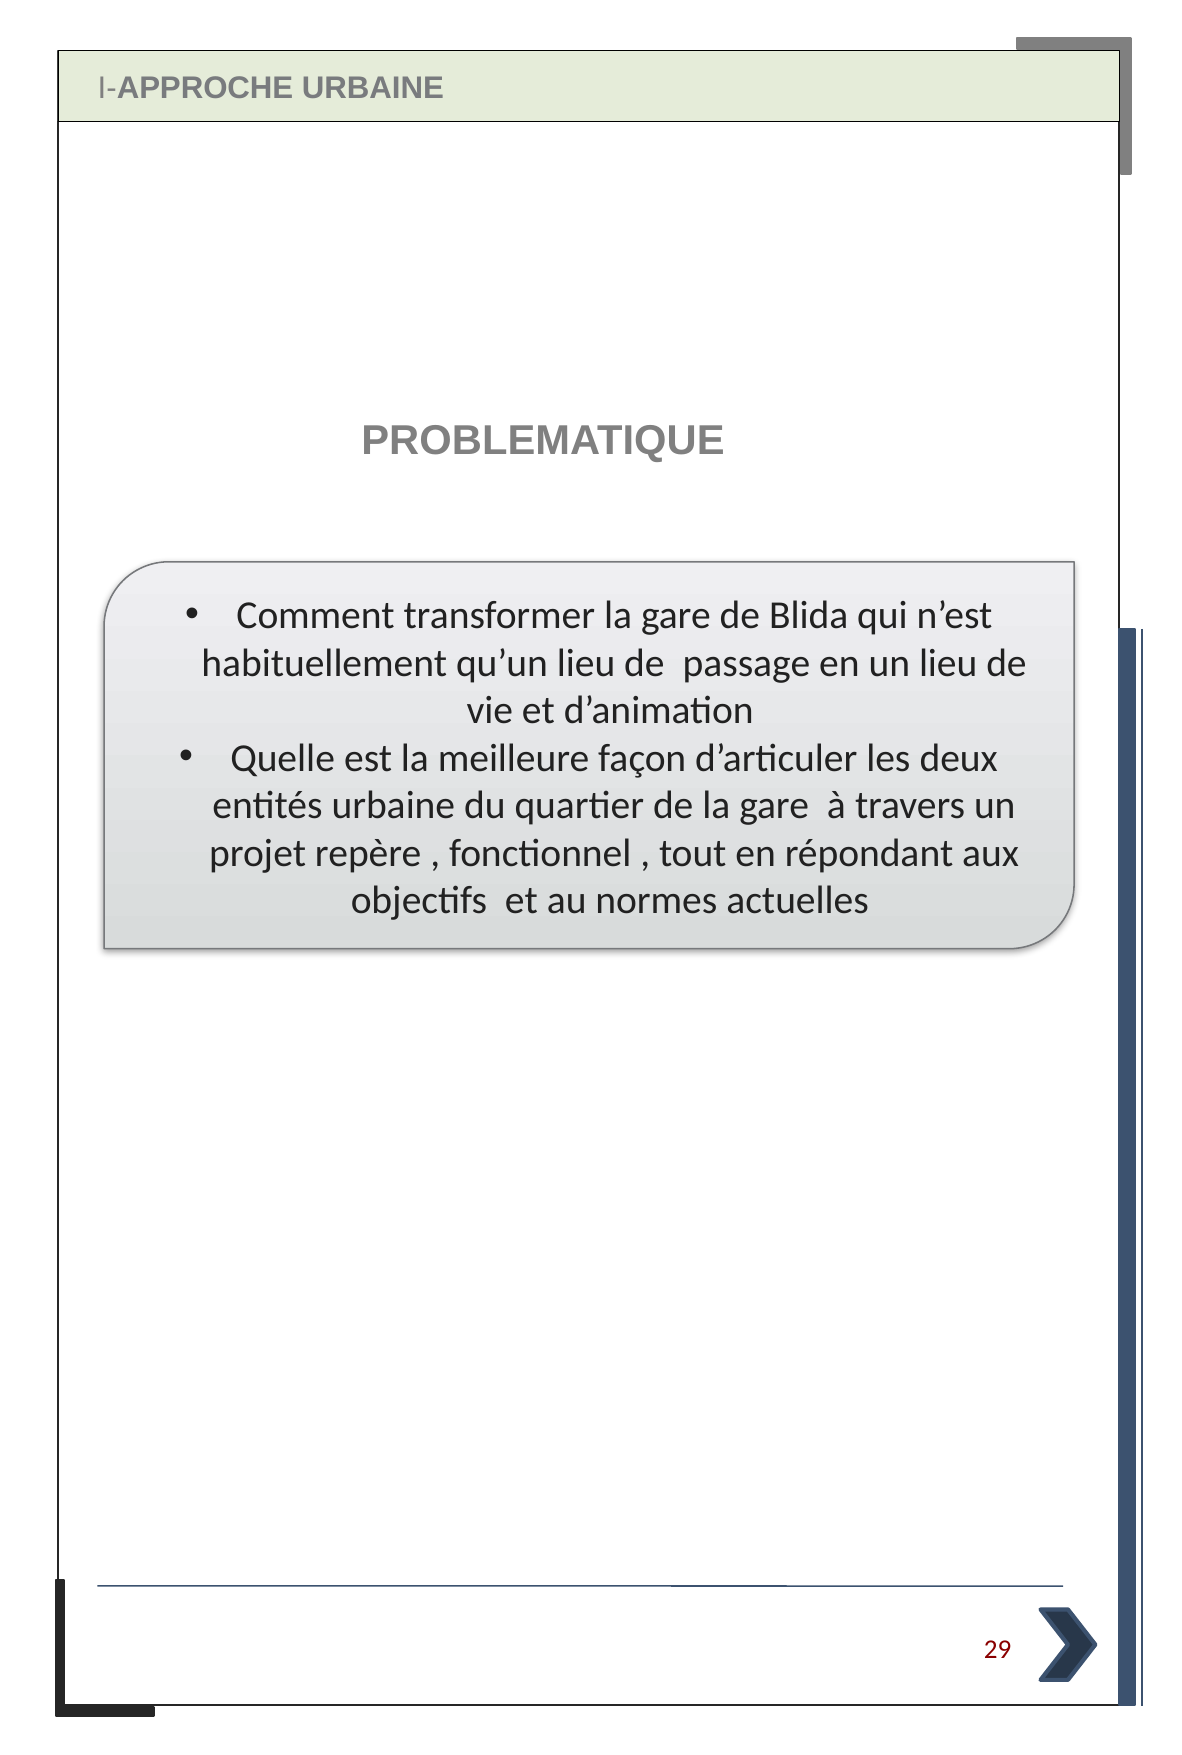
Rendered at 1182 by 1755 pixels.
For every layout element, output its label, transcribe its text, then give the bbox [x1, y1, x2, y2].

text_box [1038, 1607, 1098, 1682]
slide_number 29 [961, 1609, 1028, 1686]
text_box I-APPROCHE URBAINE [74, 60, 977, 113]
text_box [1117, 627, 1137, 1707]
text_box [56, 472, 1121, 1707]
text_box [53, 1578, 156, 1718]
text_box [56, 48, 1121, 123]
text_box [56, 123, 1121, 404]
text_box [1015, 36, 1133, 176]
text_box PROBLEMATIQUE [0, 404, 1182, 472]
text_box Comment transformer la gare de Blida qui n’est habituellement qu’un lieu de passage en un lieu de vie et d’animation Quelle est la meilleure façon d’articuler les deux entités urbaine du quartier de la gare à travers un projet repère , fonctionnel , tout en répondant aux objectifs et au normes actuelles [103, 561, 1075, 950]
